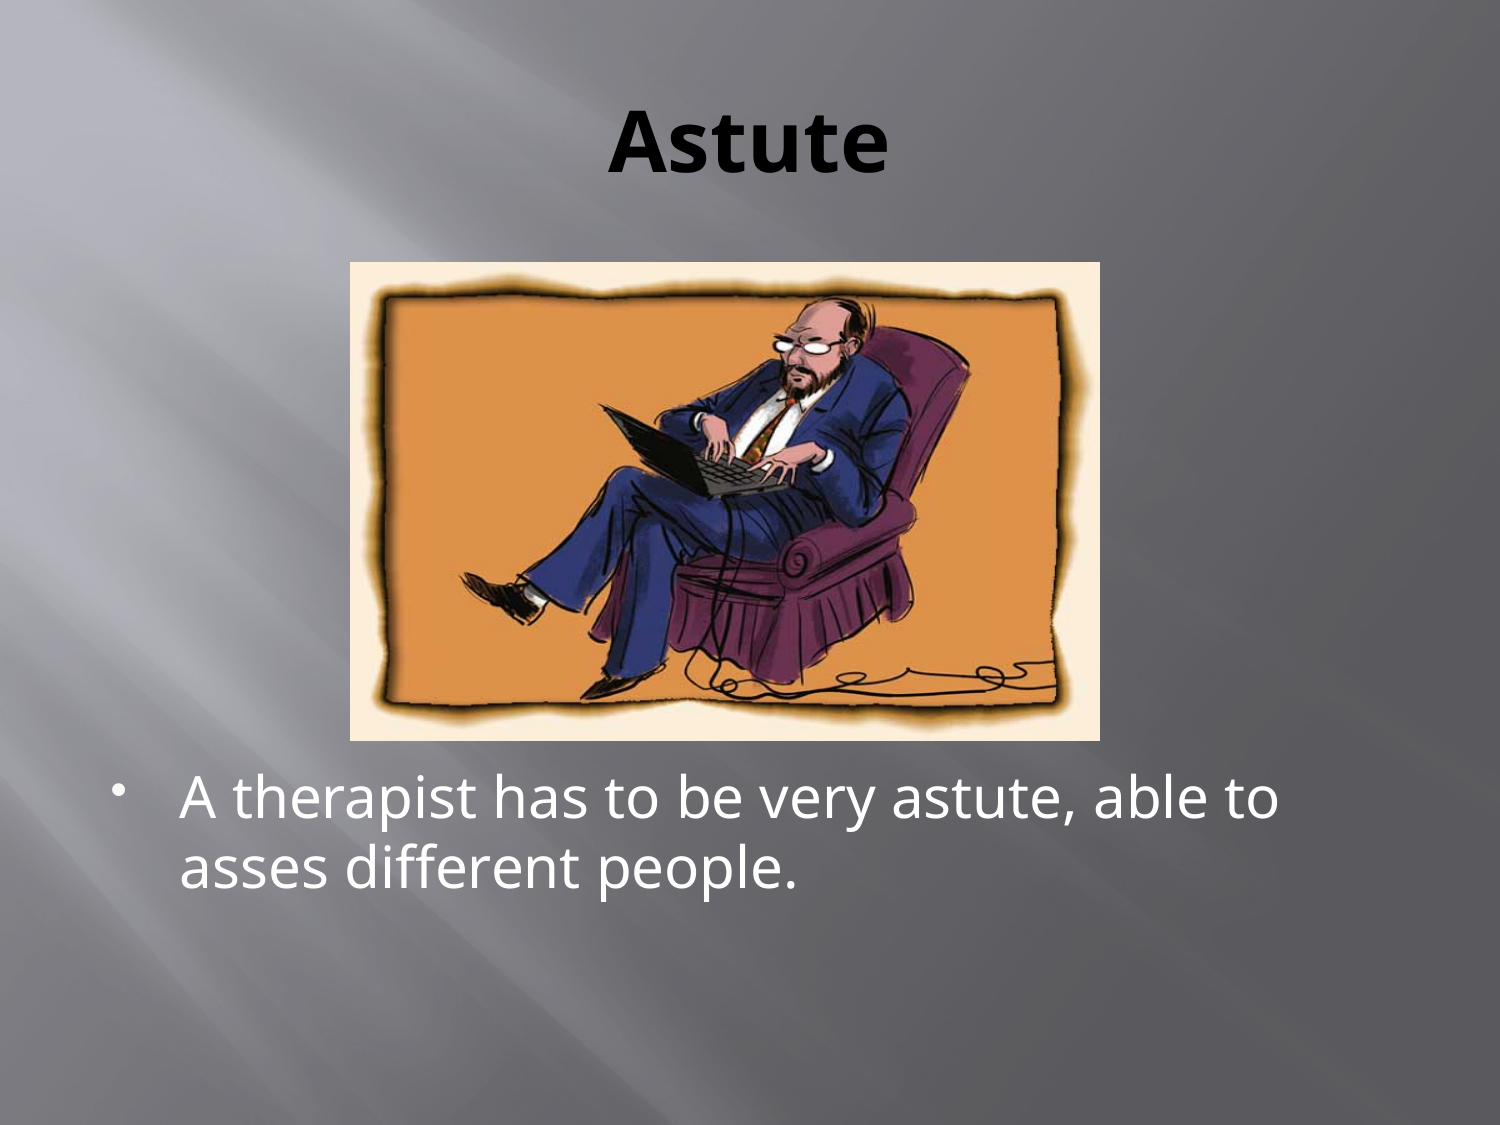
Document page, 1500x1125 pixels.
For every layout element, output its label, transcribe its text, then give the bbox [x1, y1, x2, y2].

list A therapist has to be very astute, able to asses different people. [75, 262, 1425, 1035]
picture [349, 262, 1101, 741]
title Astute [75, 45, 1425, 233]
